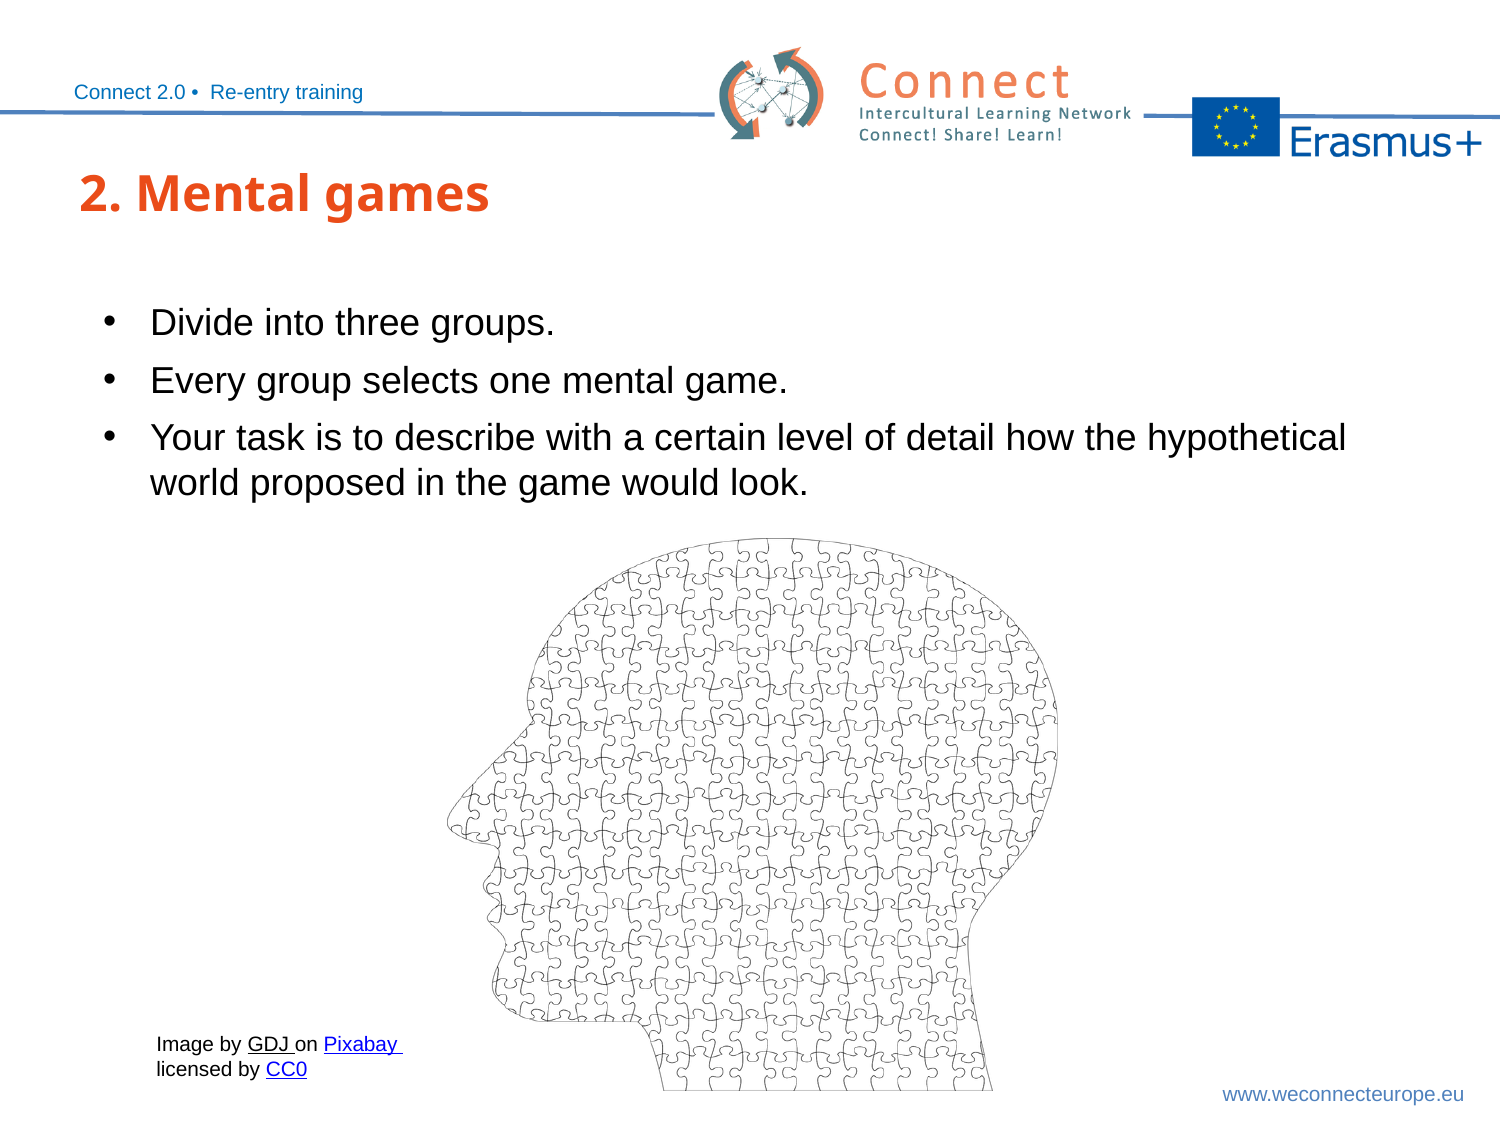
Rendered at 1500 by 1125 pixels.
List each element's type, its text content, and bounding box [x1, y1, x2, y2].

picture [714, 42, 1144, 153]
picture [1175, 80, 1498, 173]
text_box 2. Mental games [64, 153, 550, 229]
picture [447, 538, 1058, 1091]
text_box Divide into three groups. Every group selects one mental game. Your task is to describe with a certain level of detail how the hypothetical world proposed in the game would look. [88, 290, 1400, 511]
text_box Image by GDJ on Pixabay licensed by CC0 [141, 1023, 442, 1088]
